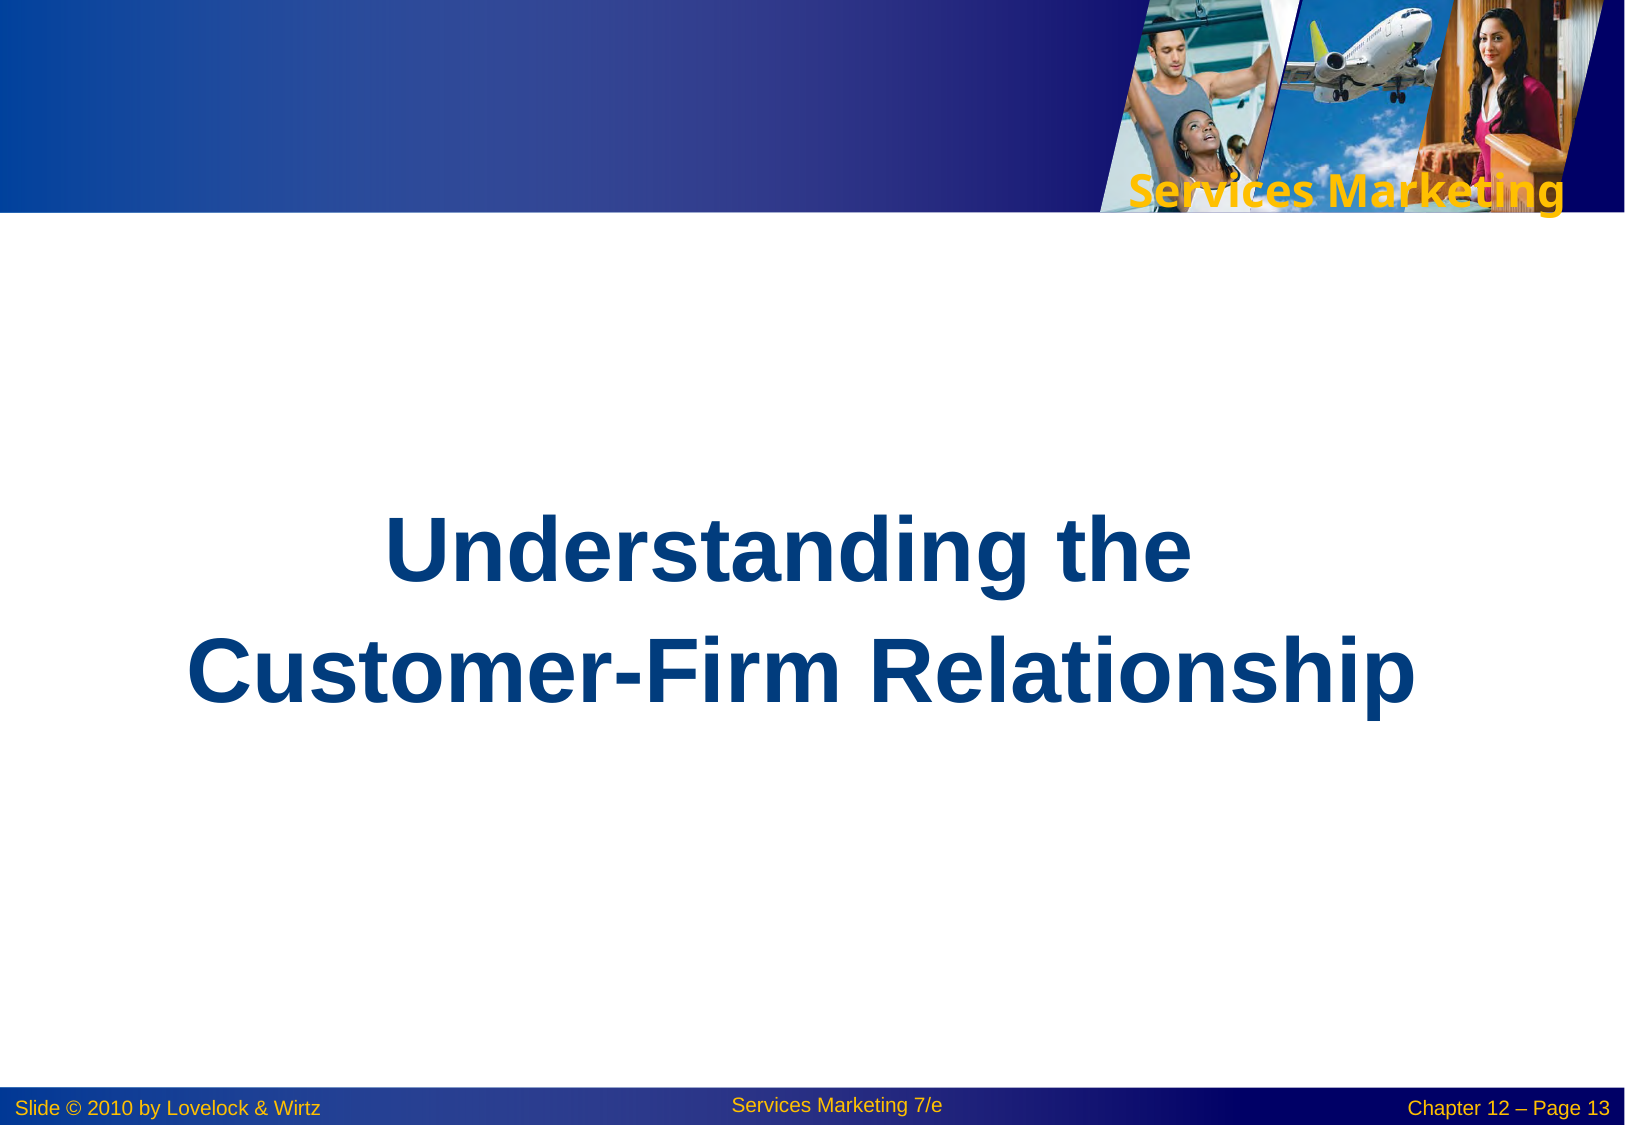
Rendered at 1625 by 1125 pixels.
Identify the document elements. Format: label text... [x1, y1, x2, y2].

picture [1162, 186, 1172, 192]
picture [1546, 187, 1556, 202]
text_box Understanding the Customer-Firm Relationship [112, 436, 1493, 763]
picture [1100, 0, 1604, 213]
